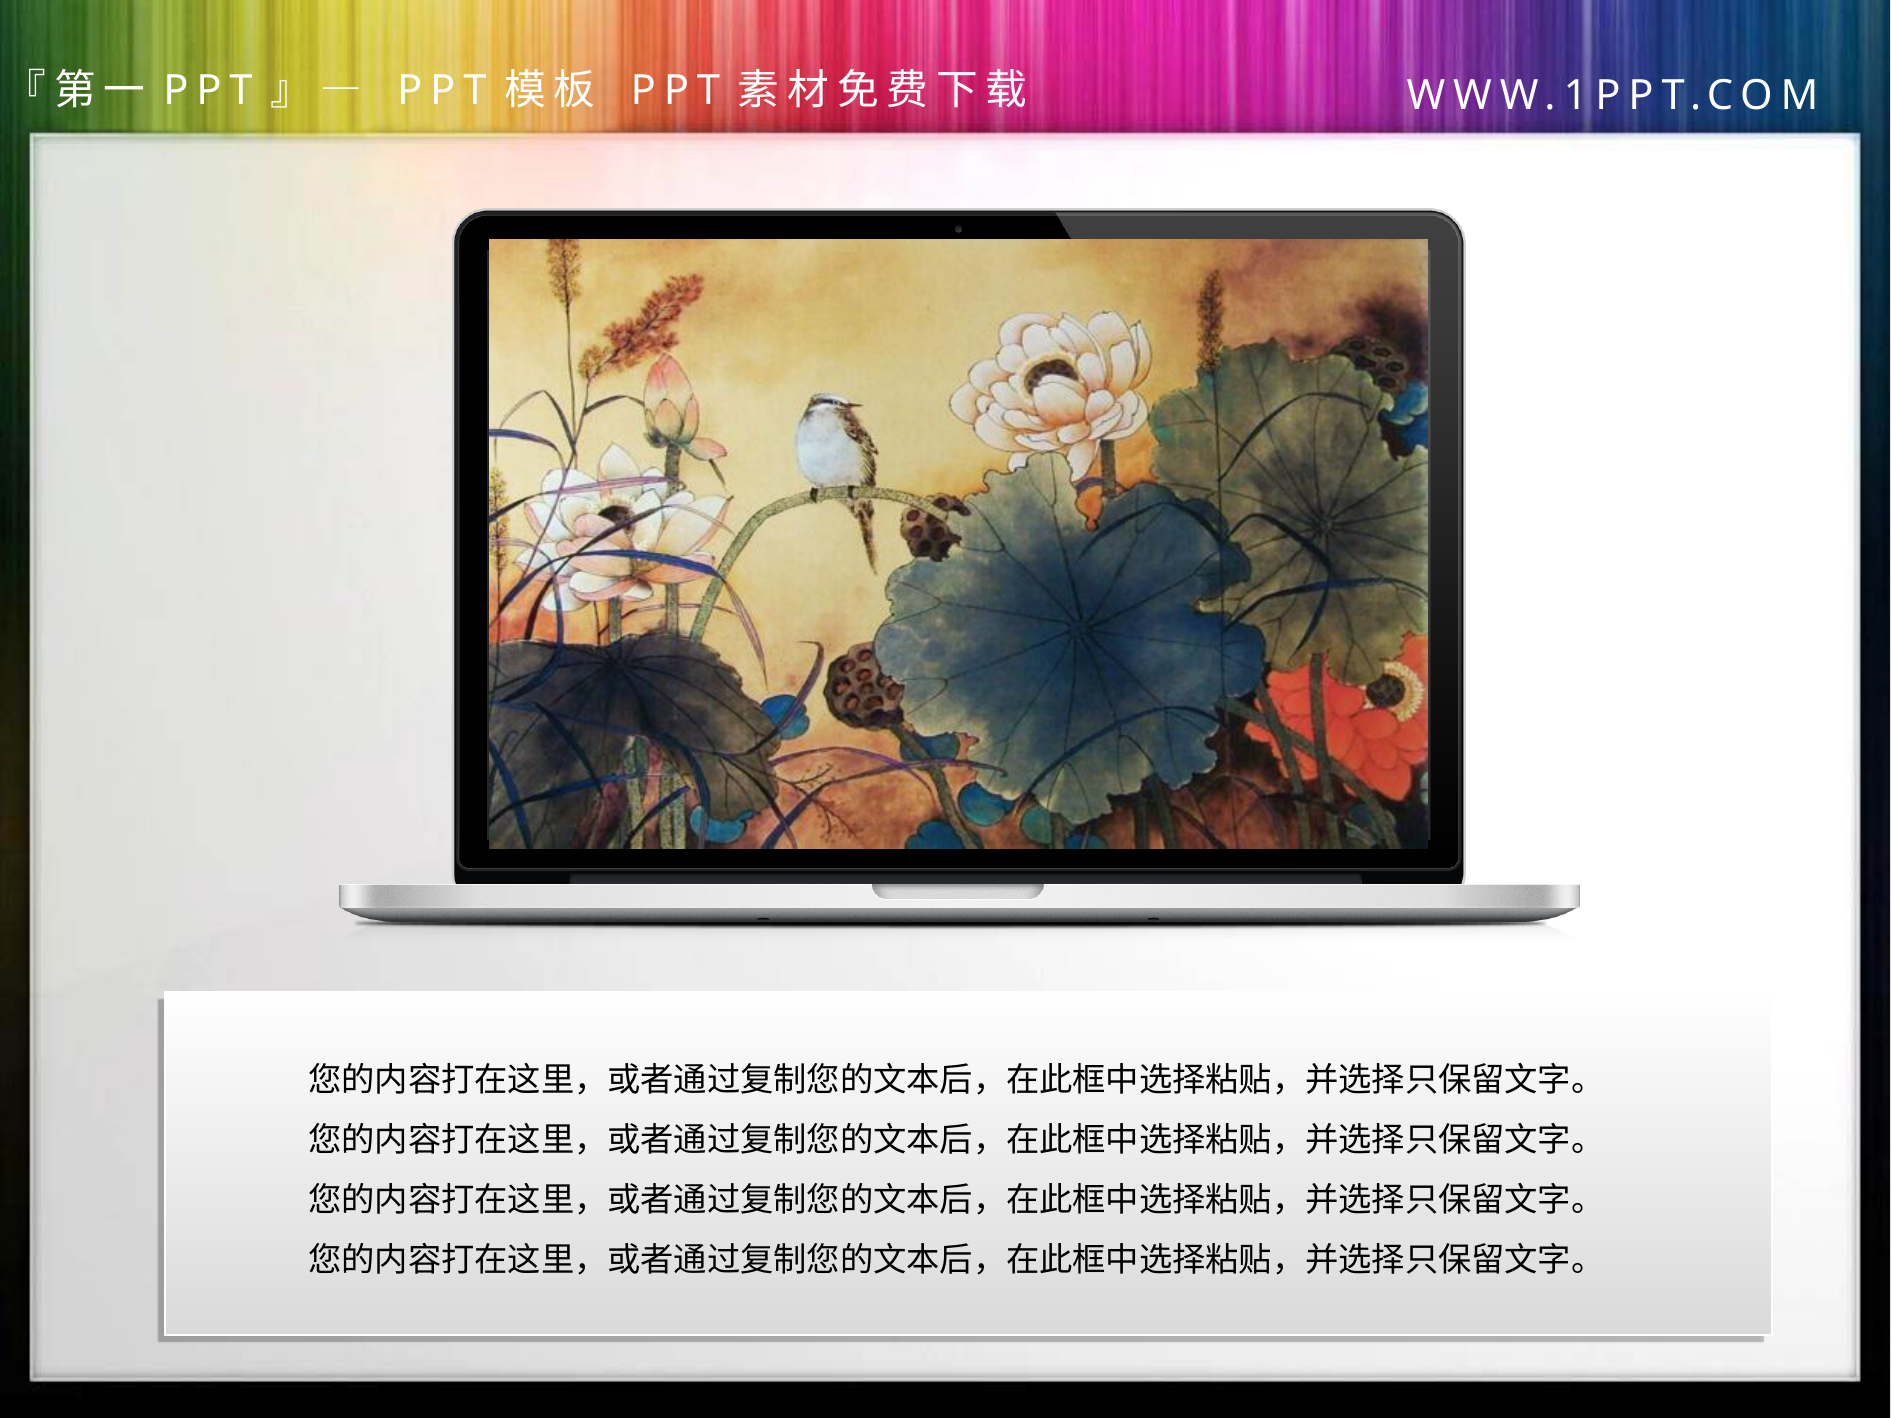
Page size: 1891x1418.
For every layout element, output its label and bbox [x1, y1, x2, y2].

picture [0, 0, 1891, 1418]
text_box [165, 991, 1773, 1335]
text_box [283, 165, 1610, 976]
